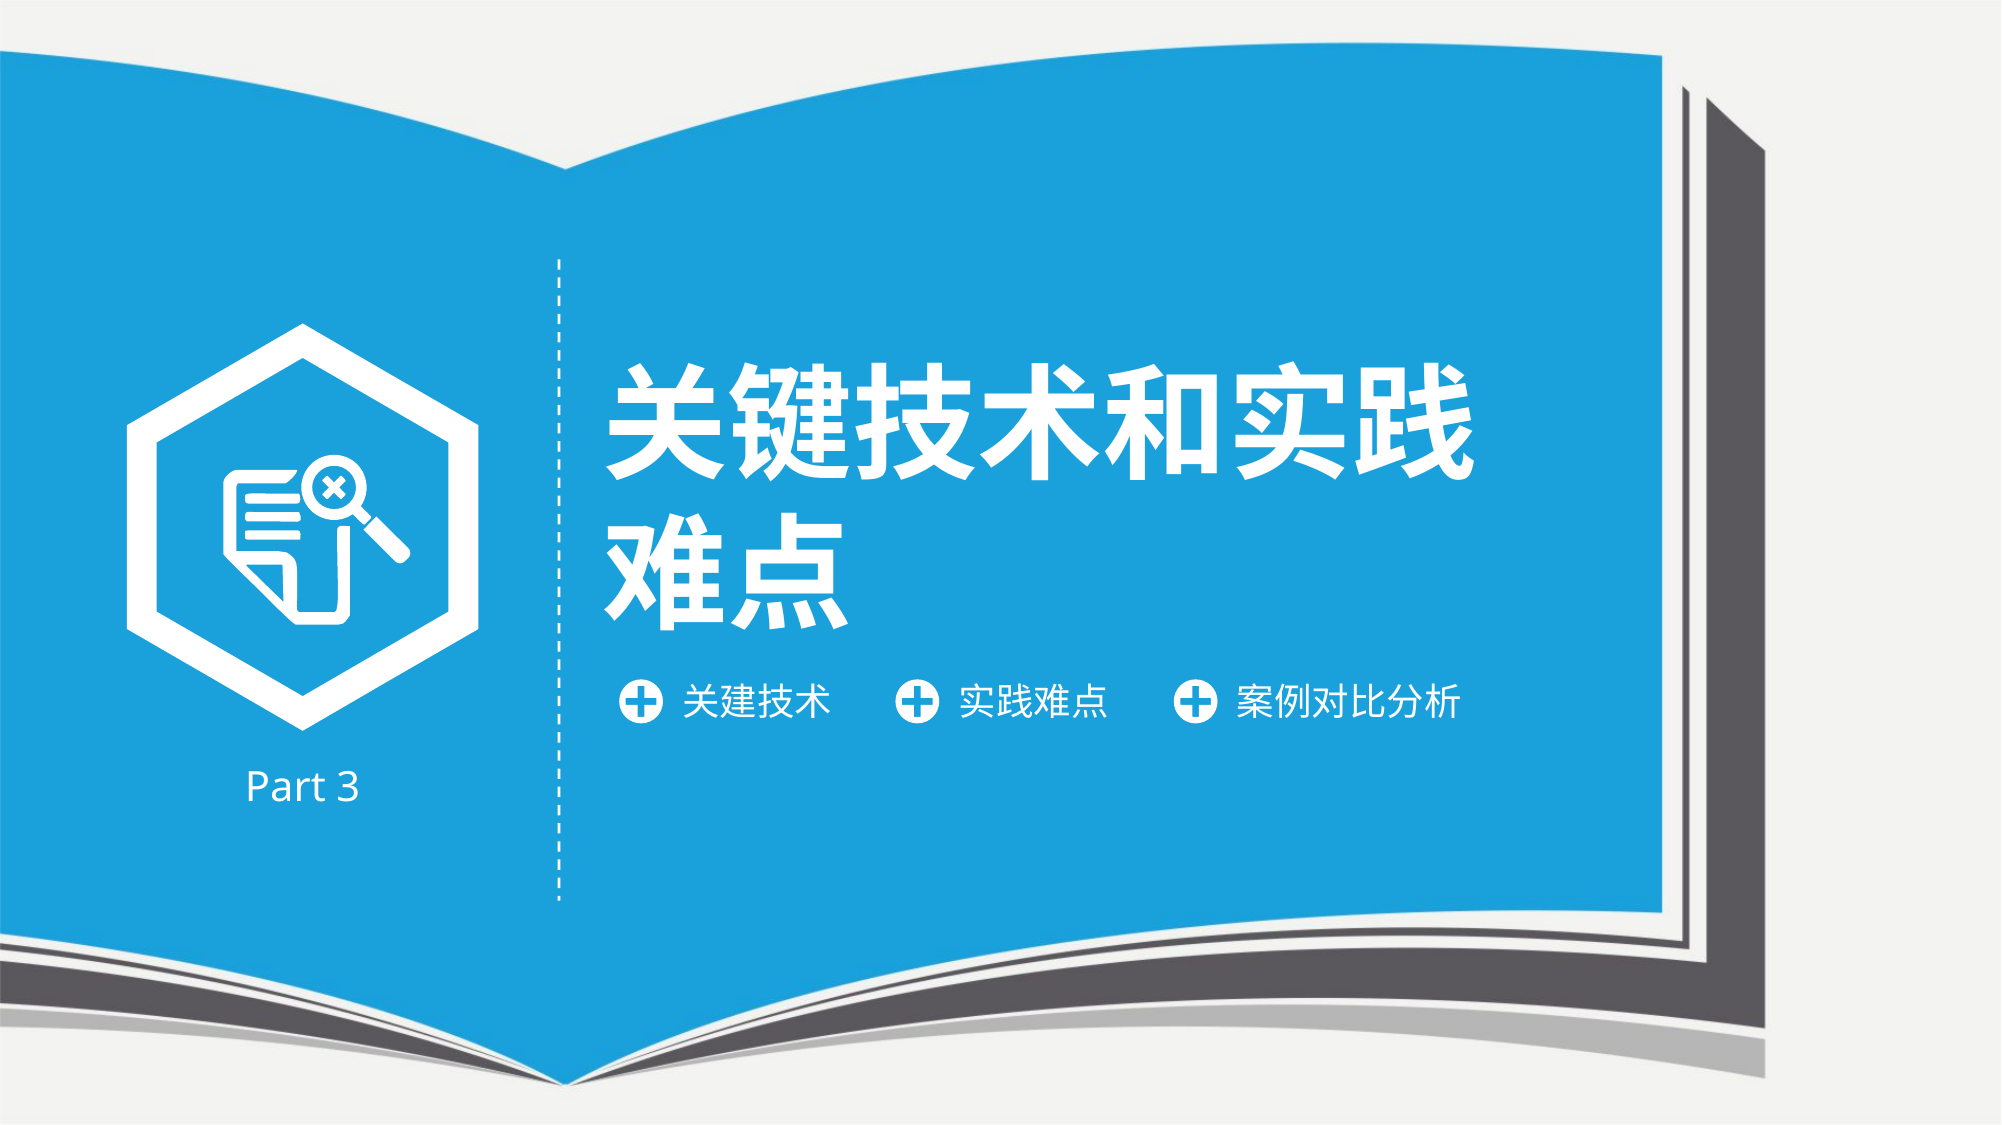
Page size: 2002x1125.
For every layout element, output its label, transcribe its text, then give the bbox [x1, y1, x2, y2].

text_box [619, 679, 663, 724]
text_box 关建技术 [667, 670, 855, 731]
text_box Part 3 [214, 752, 392, 817]
picture [0, 0, 2002, 1125]
text_box [126, 323, 479, 731]
text_box [1186, 679, 1218, 724]
text_box 关键技术和实践难点 [587, 336, 1544, 652]
text_box 案例对比分析 [1222, 670, 1506, 731]
text_box [895, 679, 940, 724]
text_box 实践难点 [943, 670, 1186, 731]
text_box [301, 454, 411, 564]
text_box [223, 469, 350, 625]
